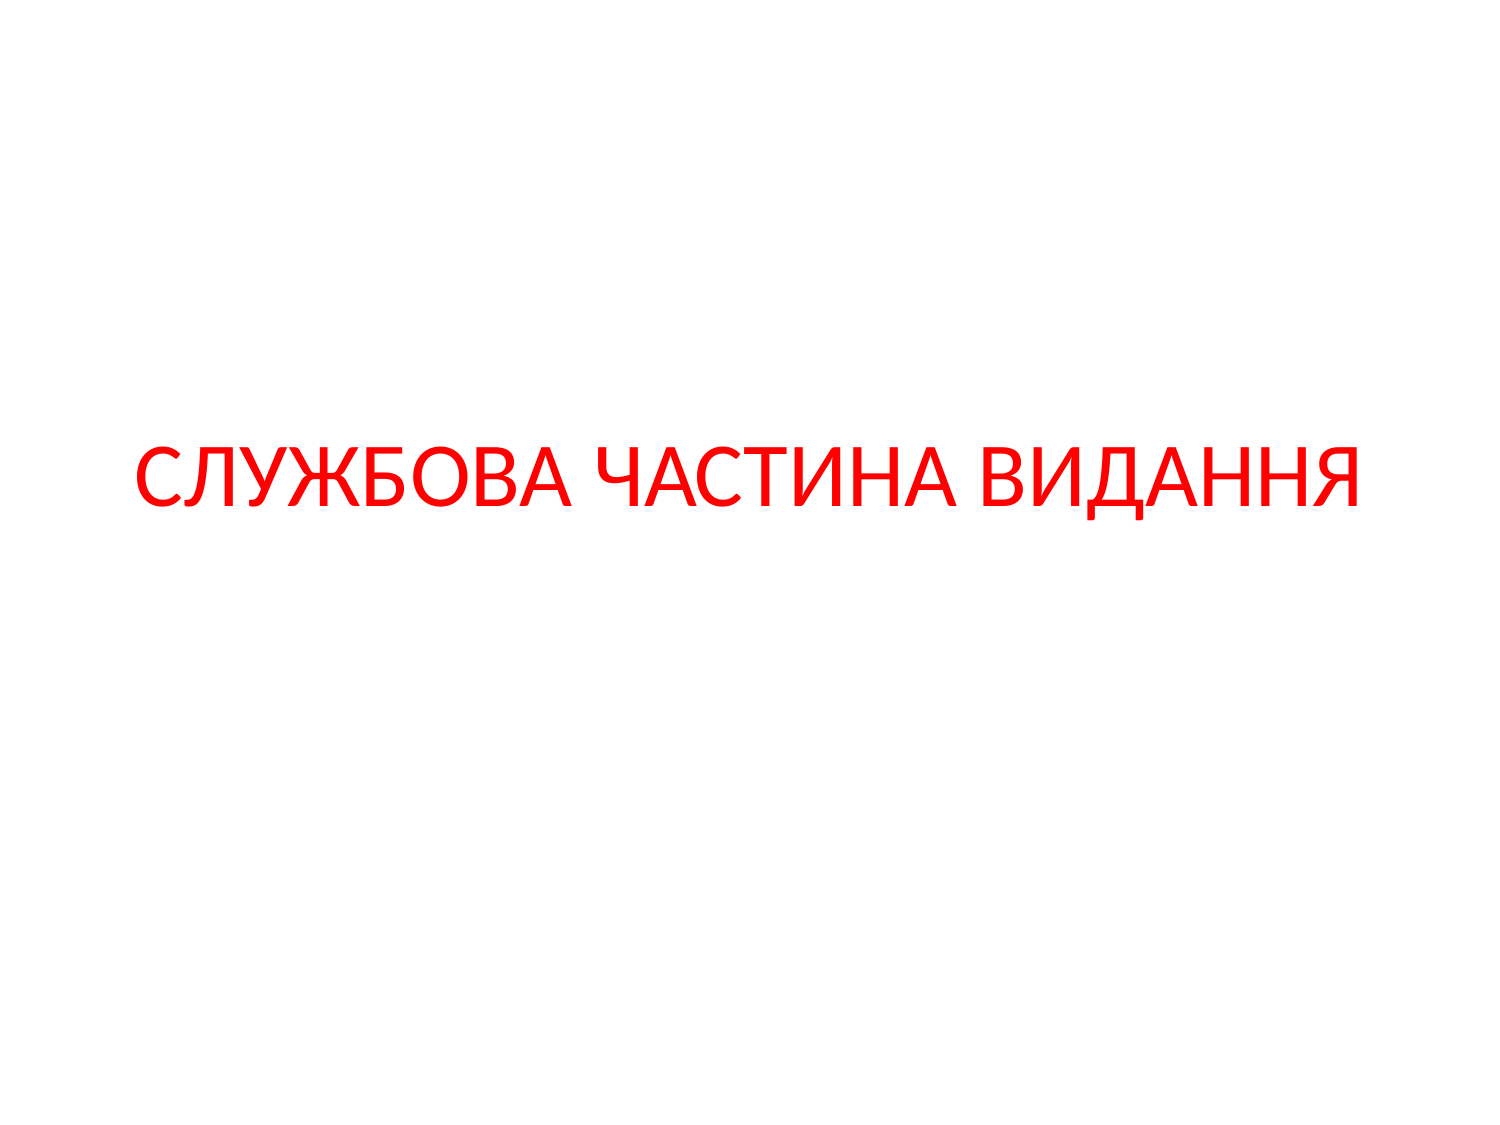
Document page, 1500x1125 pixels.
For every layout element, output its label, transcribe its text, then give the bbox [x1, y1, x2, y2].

title СЛУЖБОВА ЧАСТИНА ВИДАННЯ [112, 349, 1388, 591]
